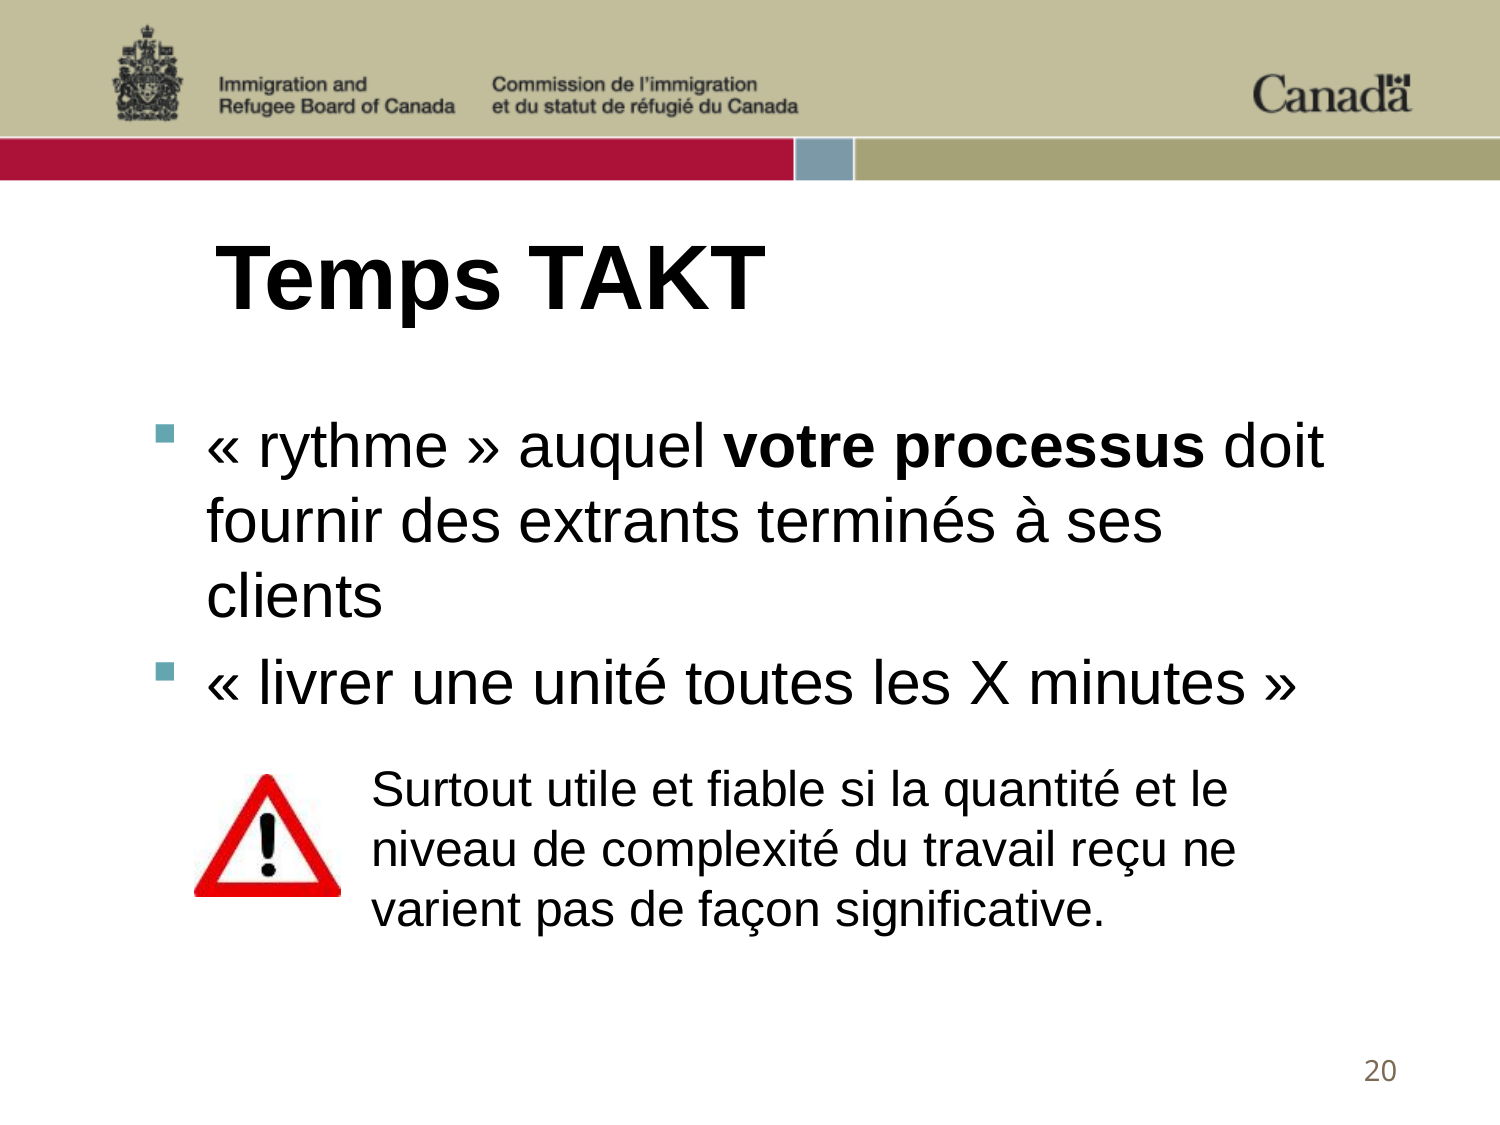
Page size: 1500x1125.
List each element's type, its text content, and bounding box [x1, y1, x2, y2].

list « rythme » auquel votre processus doit fournir des extrants terminés à ses clients « livrer une unité toutes les X minutes » Surtout utile et fiable si la quantité et le niveau de complexité du travail reçu ne varient pas de façon significative. [135, 397, 1349, 935]
slide_number 20 [1099, 1024, 1413, 1101]
title Temps TAKT [200, 237, 1413, 425]
picture [0, 0, 1500, 1125]
